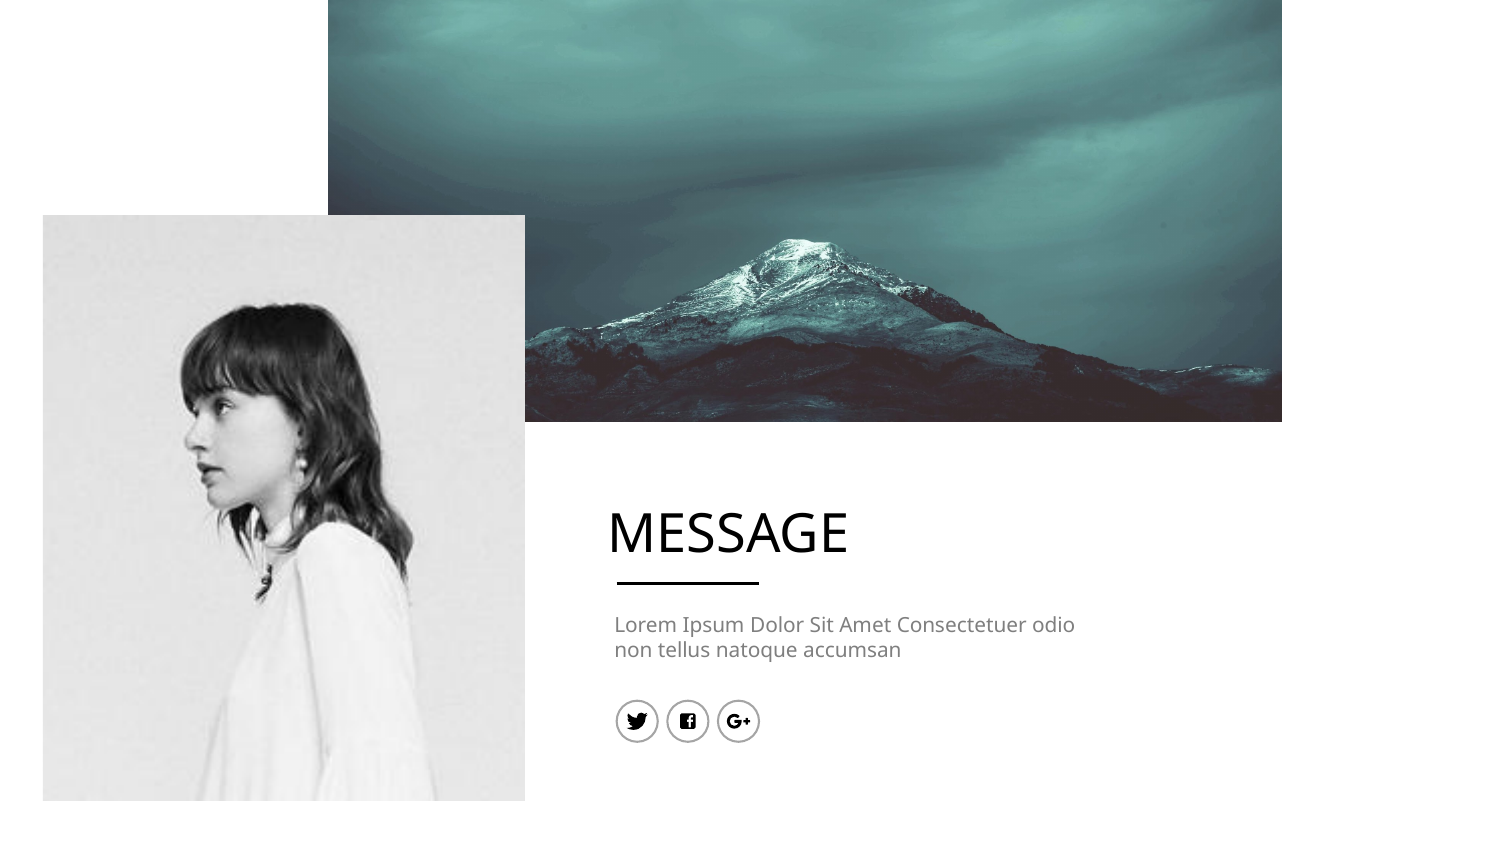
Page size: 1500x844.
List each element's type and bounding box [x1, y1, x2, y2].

picture [42, 0, 1283, 801]
text_box [595, 492, 1111, 743]
